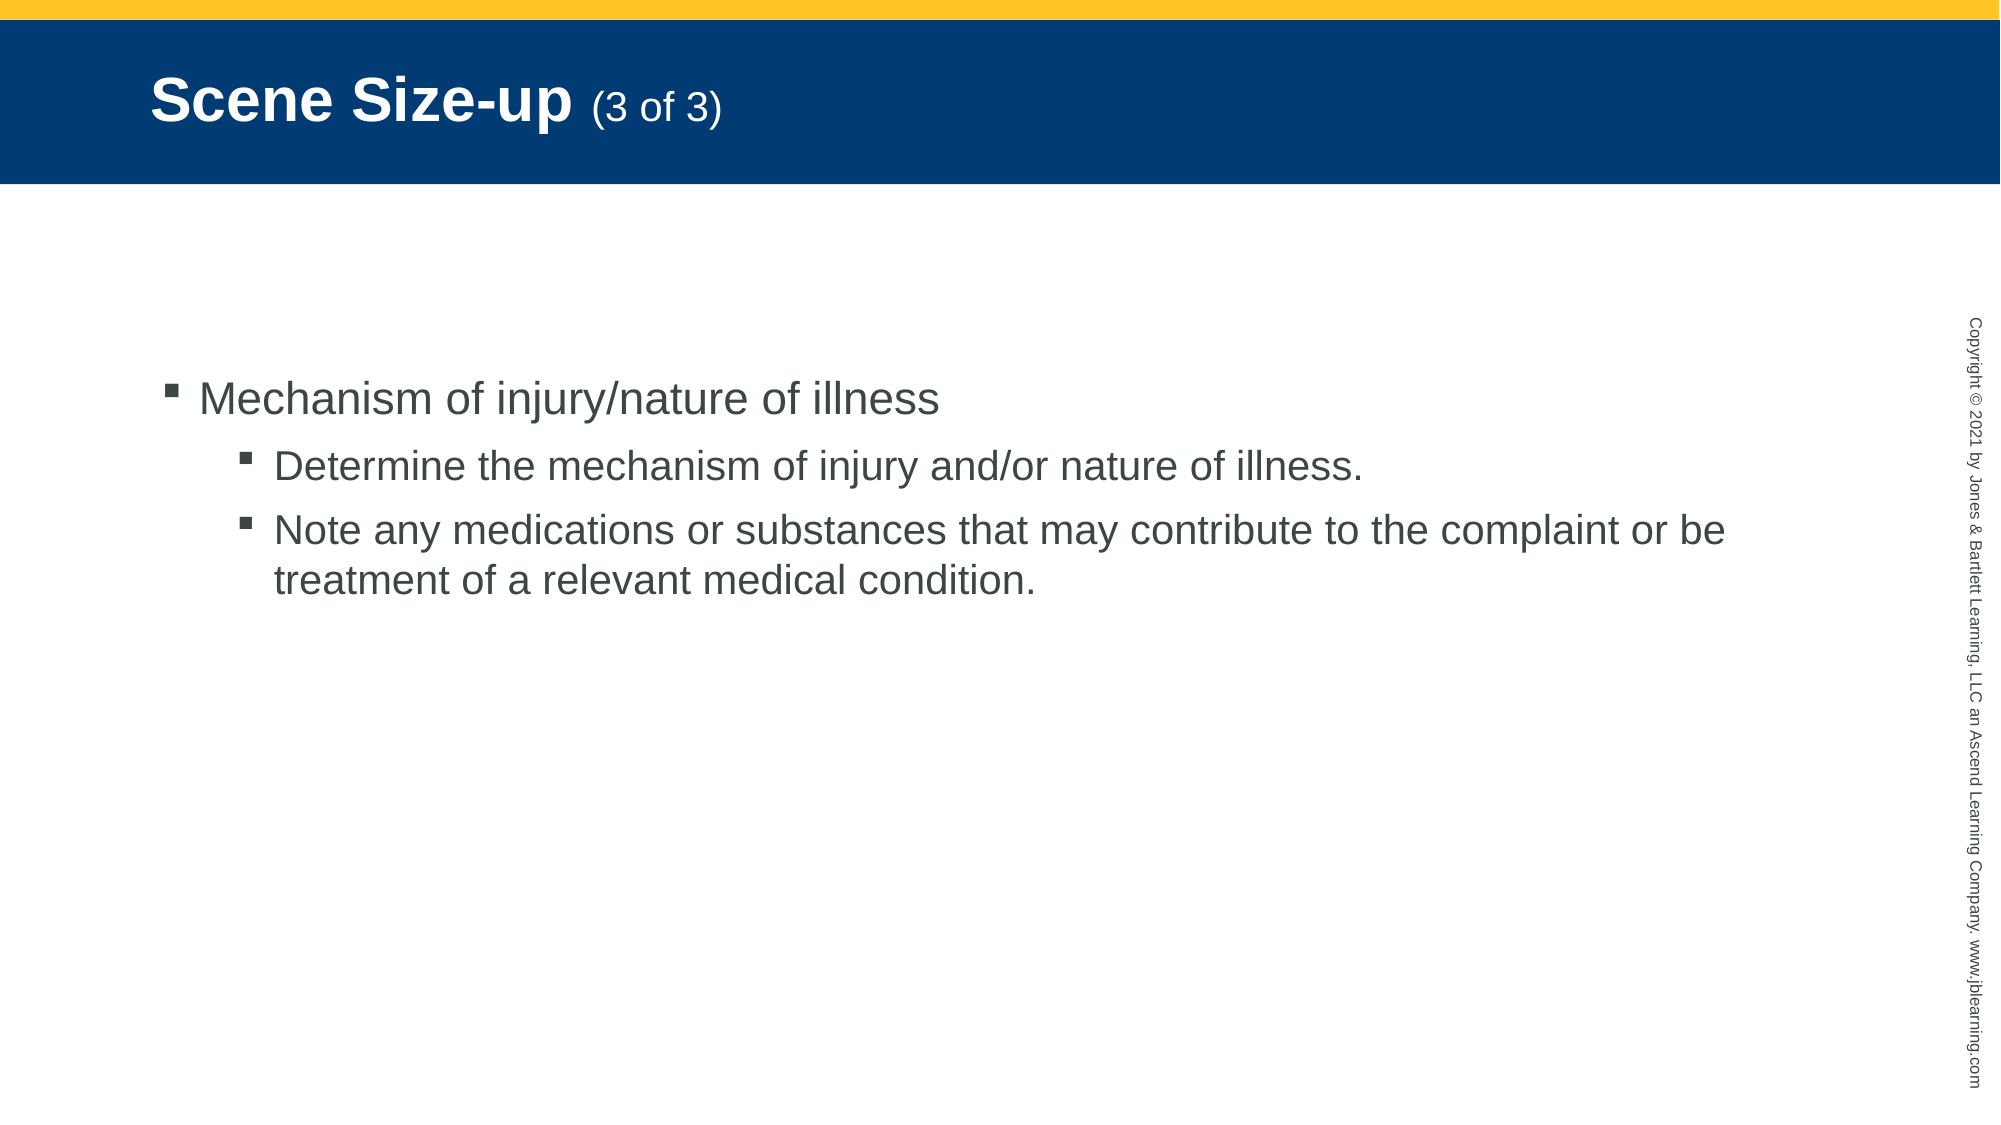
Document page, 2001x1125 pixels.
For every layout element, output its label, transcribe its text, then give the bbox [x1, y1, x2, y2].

list Mechanism of injury/nature of illness Determine the mechanism of injury and/or nature of illness. Note any medications or substances that may contribute to the complaint or be treatment of a relevant medical condition. [146, 361, 1859, 1016]
title Scene Size-up (3 of 3) [0, 19, 2000, 185]
